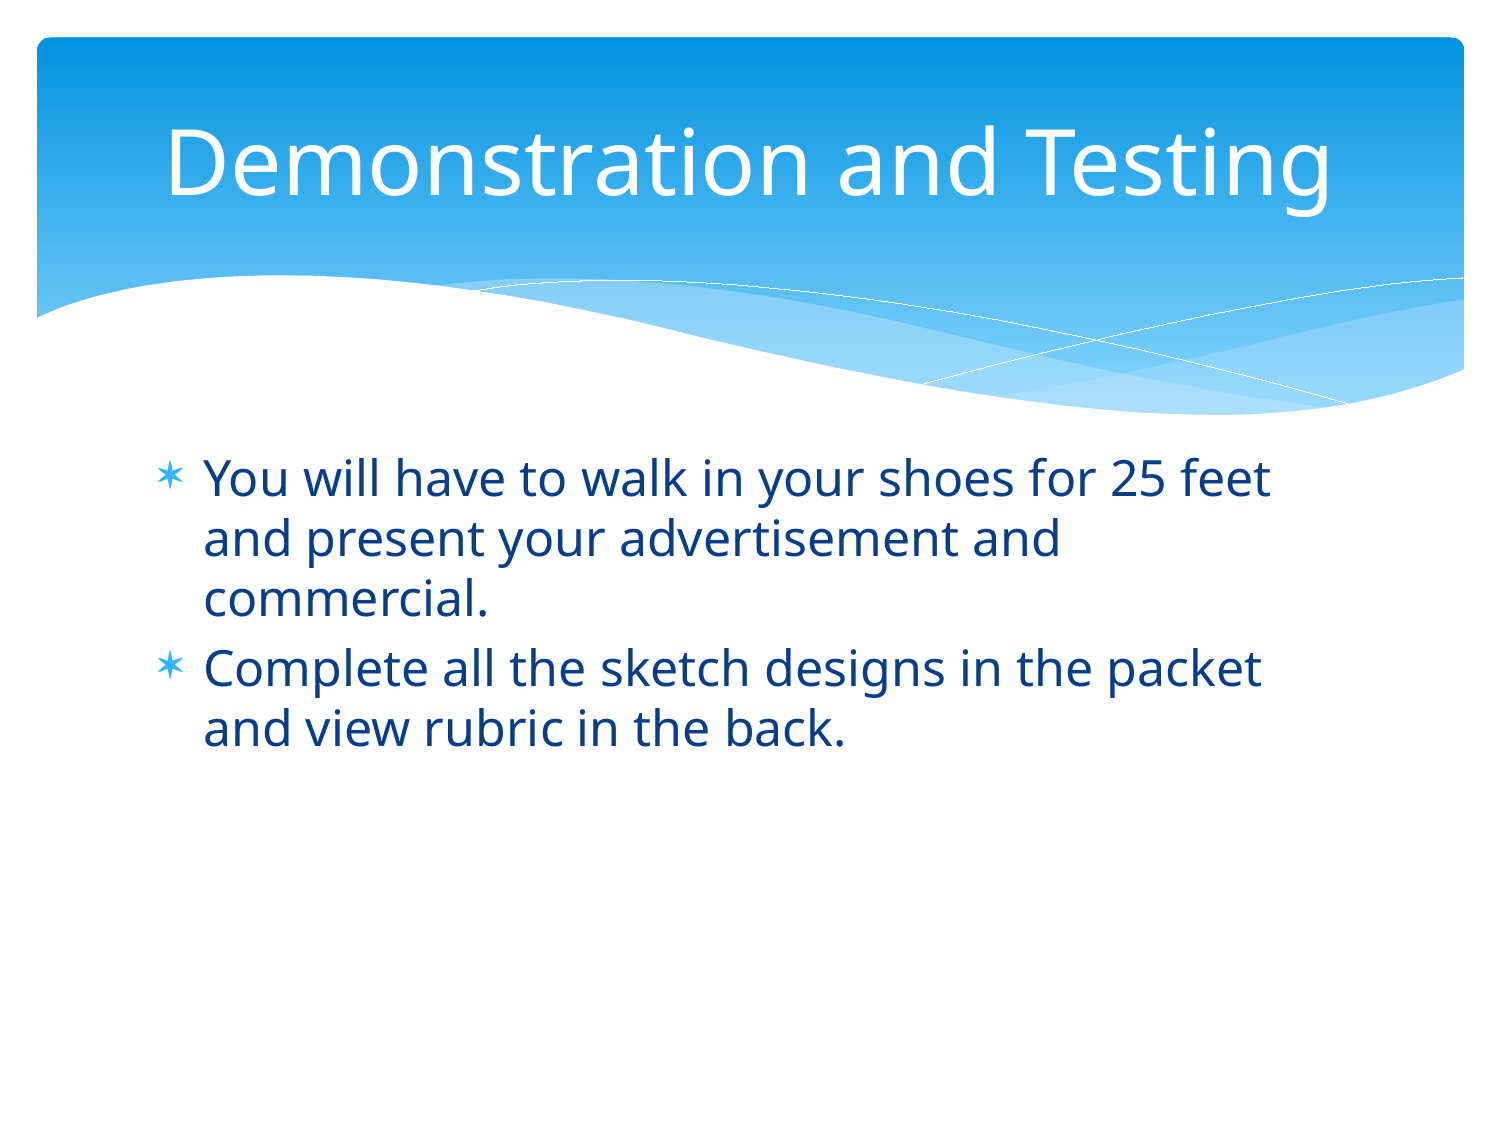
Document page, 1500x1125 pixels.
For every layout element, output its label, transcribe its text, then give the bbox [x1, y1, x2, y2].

list You will have to walk in your shoes for 25 feet and present your advertisement and commercial. Complete all the sketch designs in the packet and view rubric in the back. [143, 438, 1359, 1005]
title Demonstration and Testing [75, 55, 1425, 261]
